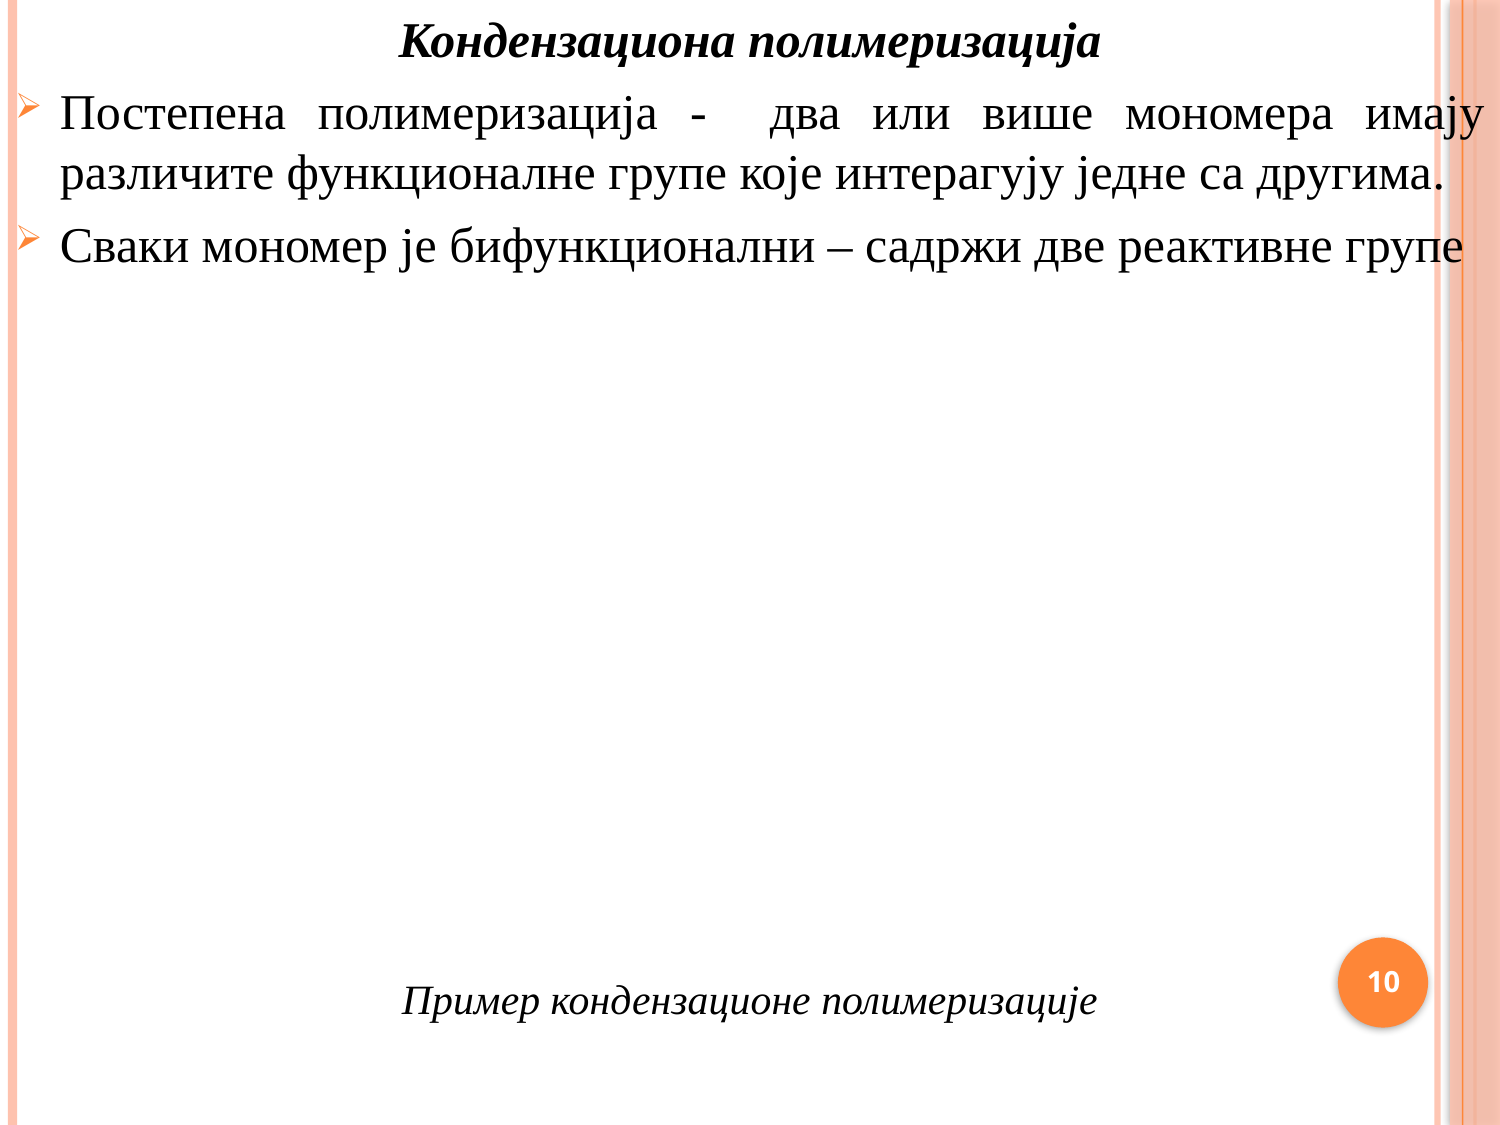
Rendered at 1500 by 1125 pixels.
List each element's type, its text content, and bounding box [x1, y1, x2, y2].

list Кондензациона полимеризација Постепена полимеризација - два или више мономера имају различите функционалне групе које интерагују једне са другима. Сваки мономер је бифункционални – садржи две реактивне групе Пример кондензационе полимеризације [0, 0, 1500, 1125]
